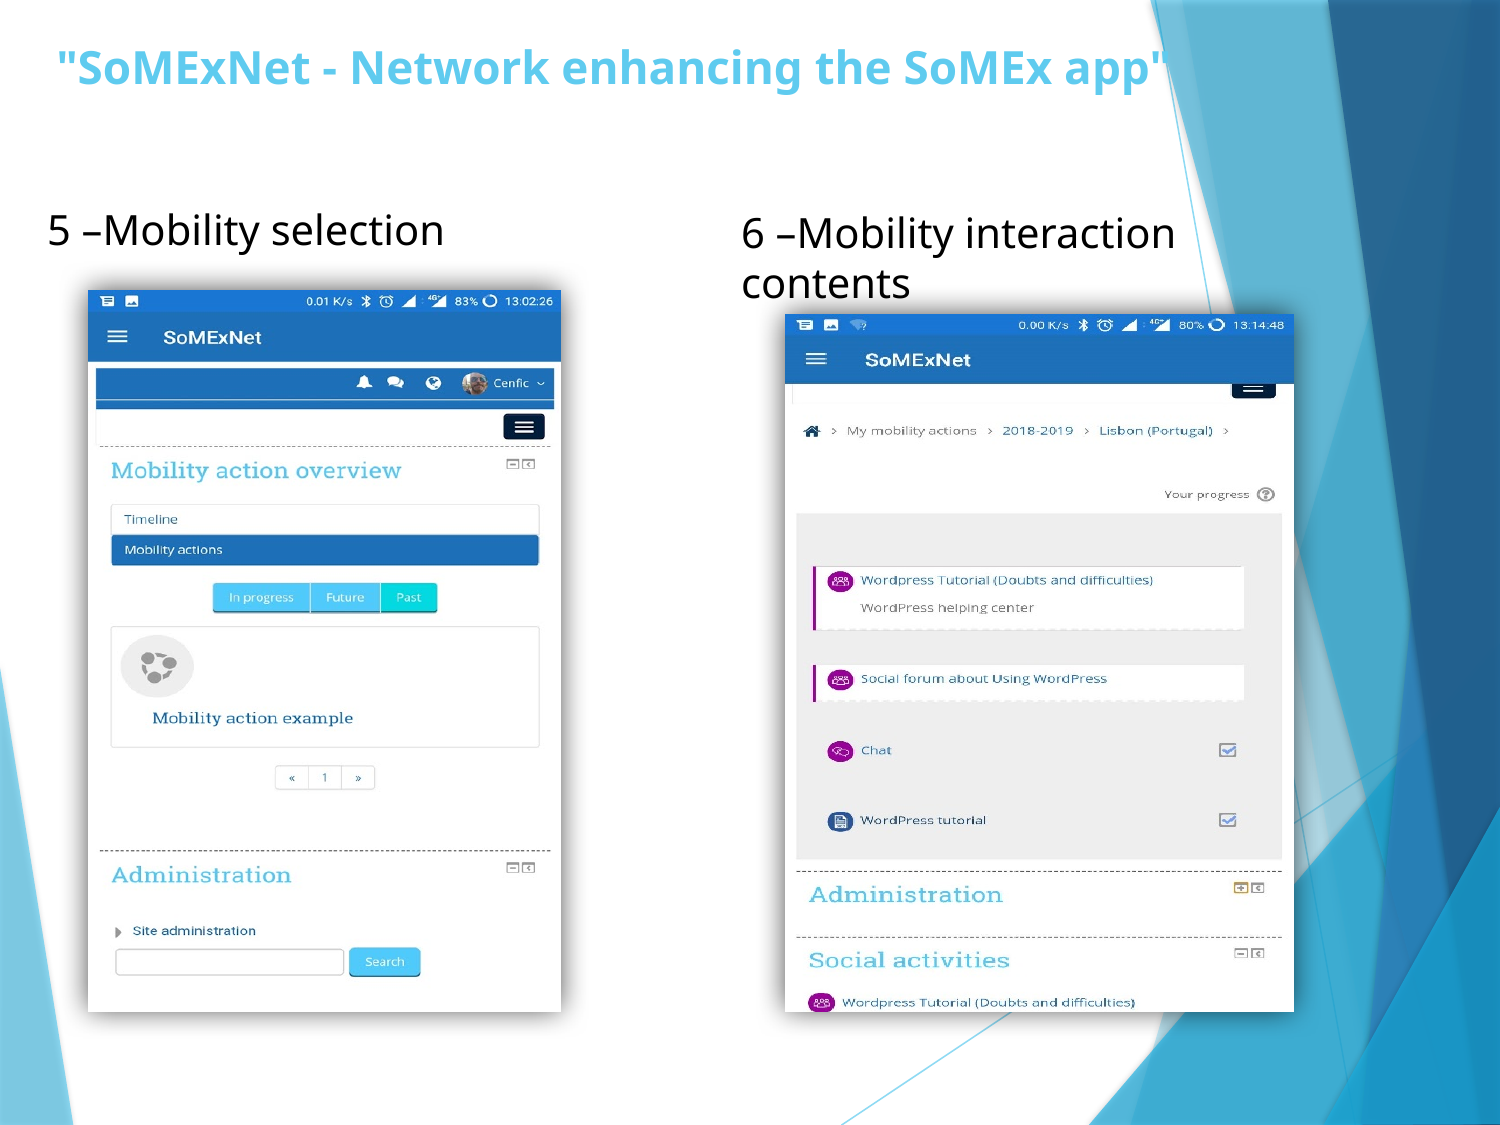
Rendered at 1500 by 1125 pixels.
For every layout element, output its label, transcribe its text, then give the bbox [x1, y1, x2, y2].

text_box 6 –Mobility interaction contents [726, 199, 1353, 315]
picture [87, 290, 562, 1012]
text_box 5 –Mobility selection [32, 196, 461, 262]
title "SoMExNet - Network enhancing the SoMEx app" [41, 30, 1415, 114]
picture [784, 313, 1294, 1012]
